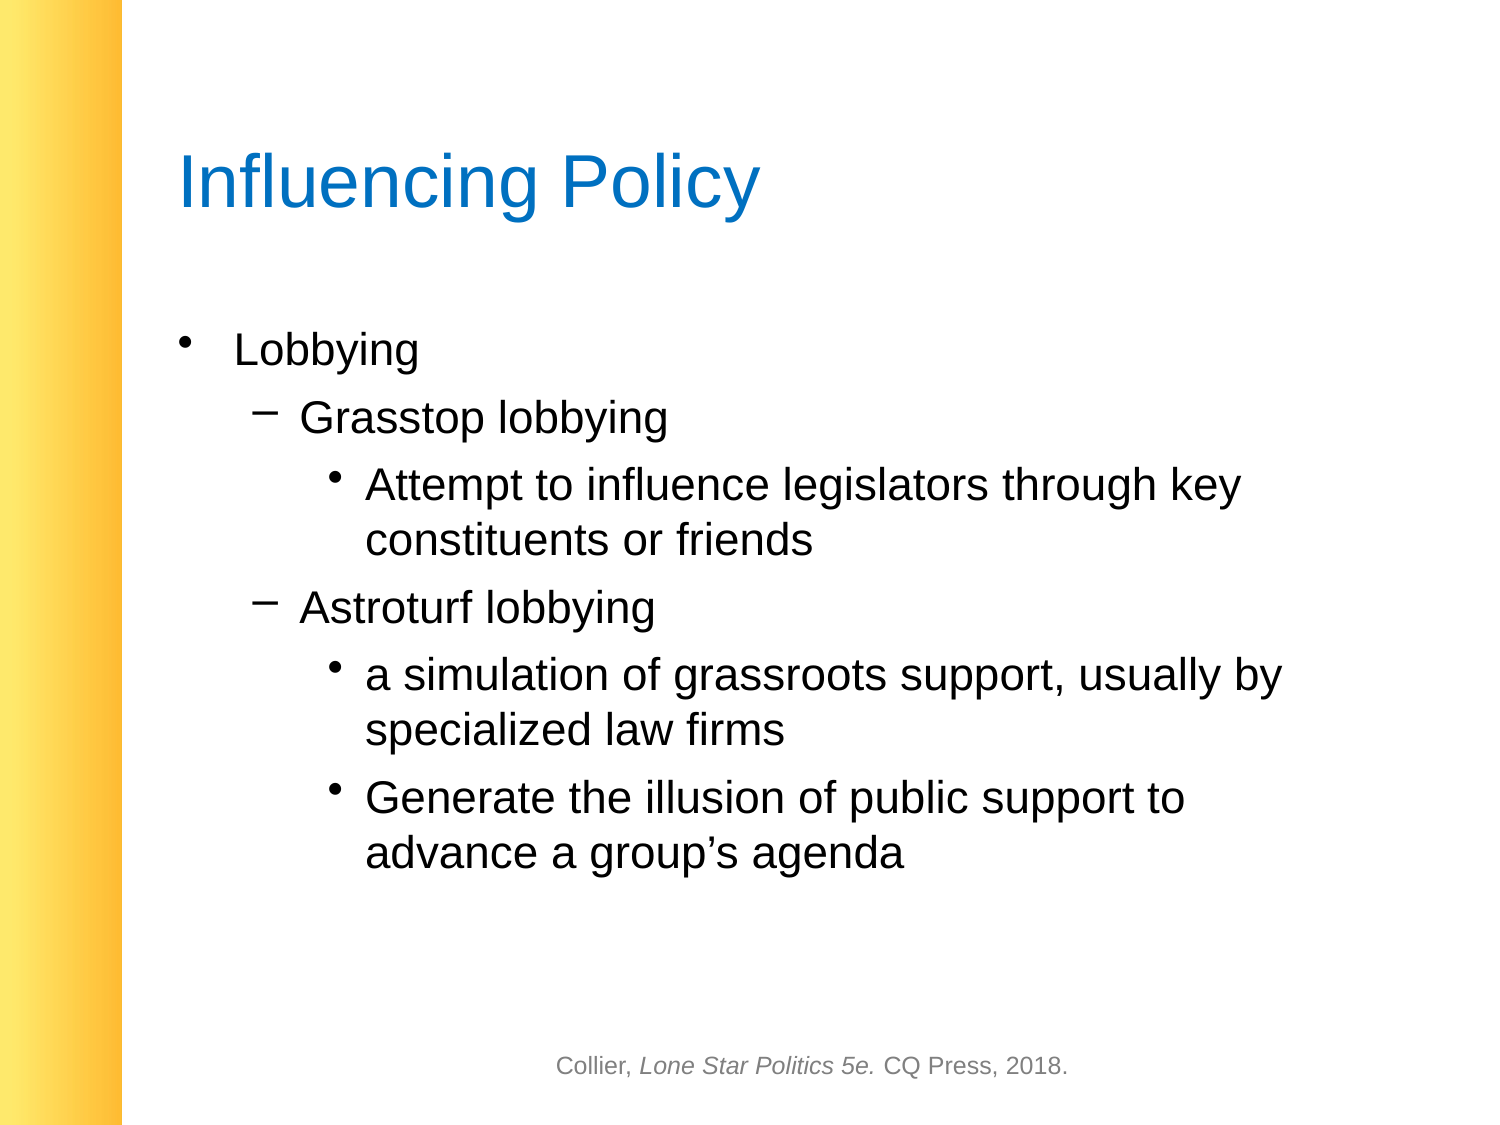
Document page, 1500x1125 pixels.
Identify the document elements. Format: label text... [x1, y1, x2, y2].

title Influencing Policy [162, 125, 1363, 313]
picture [0, 0, 1500, 1125]
list Lobbying Grasstop lobbying Attempt to influence legislators through key constituents or friends Astroturf lobbying a simulation of grassroots support, usually by specialized law firms Generate the illusion of public support to advance a group’s agenda [162, 313, 1350, 1088]
text_box Collier, Lone Star Politics 5e. CQ Press, 2018. [525, 1042, 1100, 1087]
